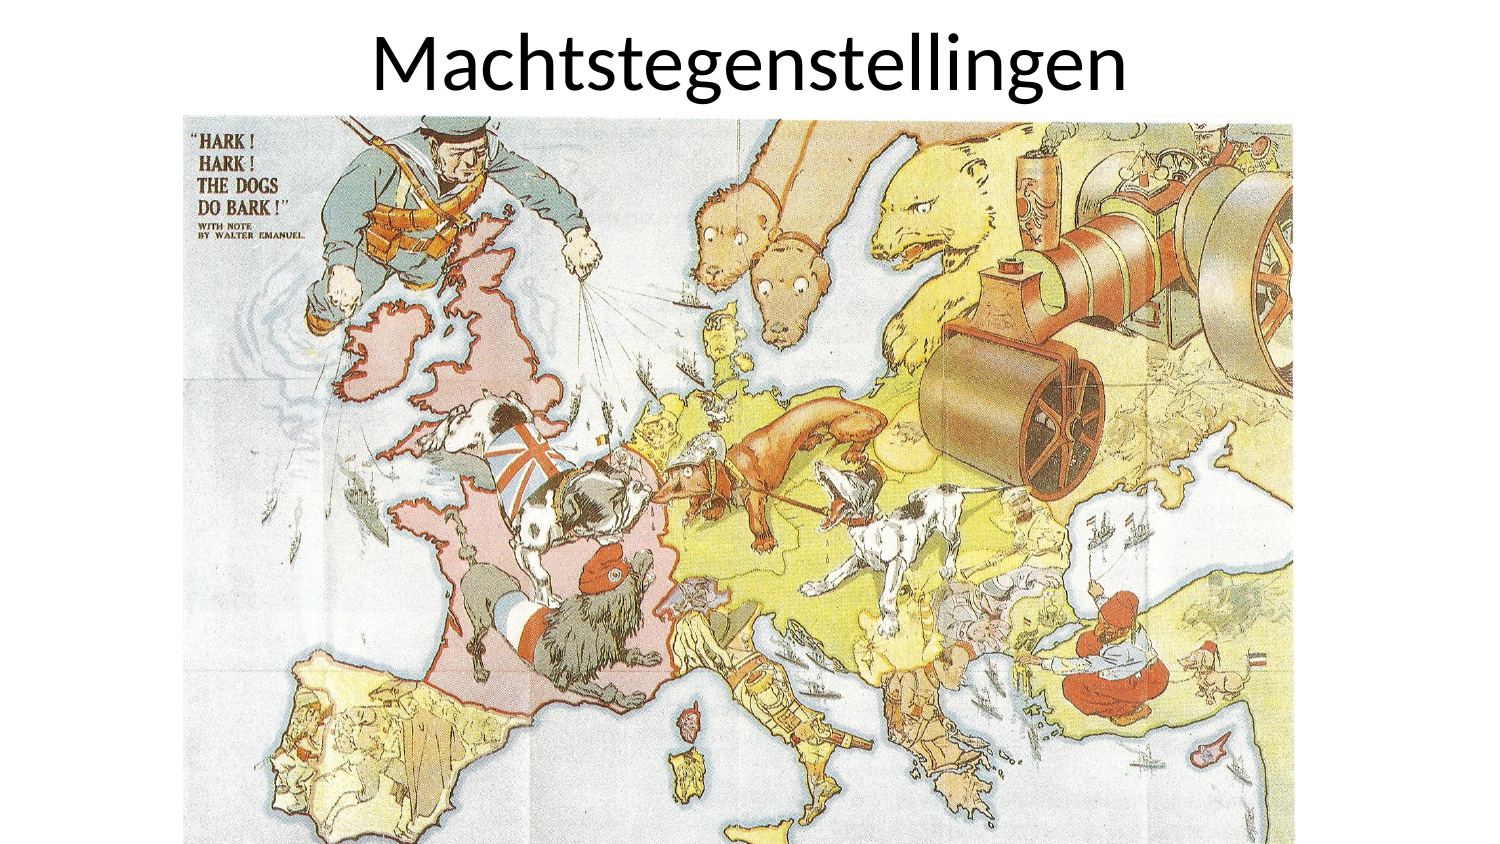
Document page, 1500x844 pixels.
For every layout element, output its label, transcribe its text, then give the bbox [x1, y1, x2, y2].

picture [182, 115, 1297, 844]
title Machtstegenstellingen [75, 0, 1425, 115]
